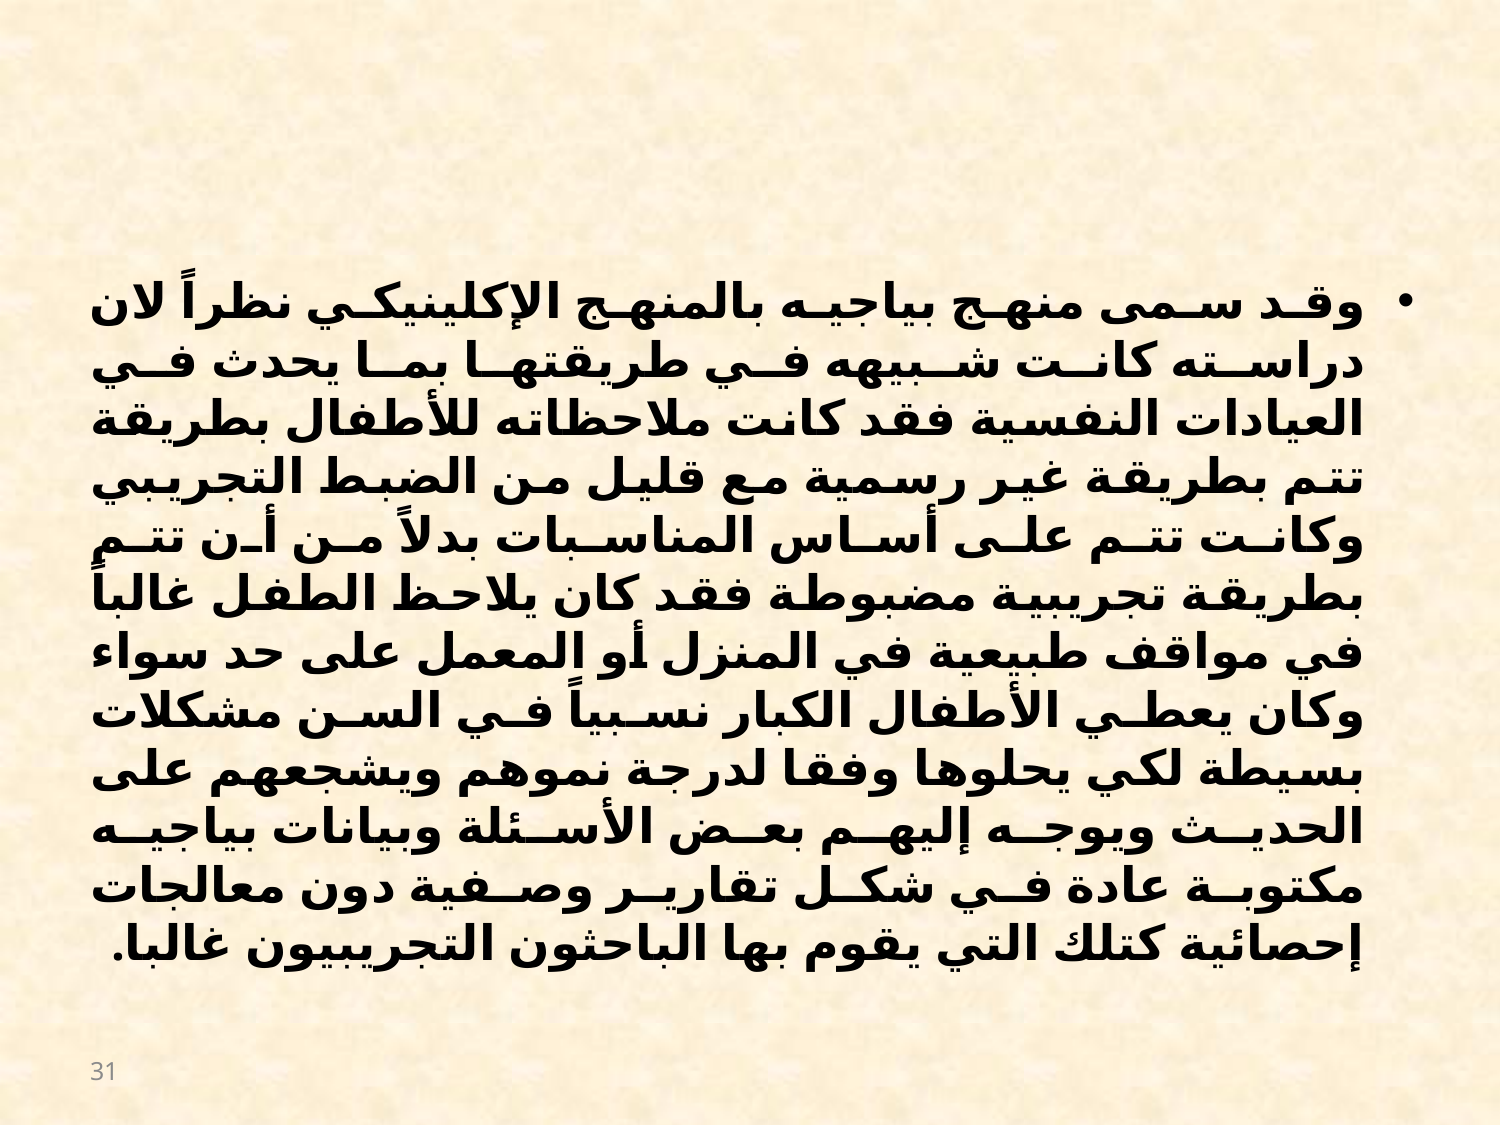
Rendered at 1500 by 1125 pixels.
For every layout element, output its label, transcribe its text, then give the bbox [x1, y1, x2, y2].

slide_number 31 [75, 1042, 425, 1103]
list وقد سمى منهج بياجيه بالمنهج الإكلينيكي نظراً لان دراسته كانت شبيهه في طريقتها بما يحدث في العيادات النفسية فقد كانت ملاحظاته للأطفال بطريقة تتم بطريقة غير رسمية مع قليل من الضبط التجريبي وكانت تتم على أساس المناسبات بدلاً من أن تتم بطريقة تجريبية مضبوطة فقد كان يلاحظ الطفل غالباً في مواقف طبيعية في المنزل أو المعمل على حد سواء وكان يعطي الأطفال الكبار نسبياً في السن مشكلات بسيطة لكي يحلوها وفقا لدرجة نموهم ويشجعهم على الحديث ويوجه إليهم بعض الأسئلة وبيانات بياجيه مكتوبة عادة في شكل تقارير وصفية دون معالجات إحصائية كتلك التي يقوم بها الباحثون التجريبيون غالبا. [75, 262, 1425, 1005]
picture [0, 0, 1500, 1125]
